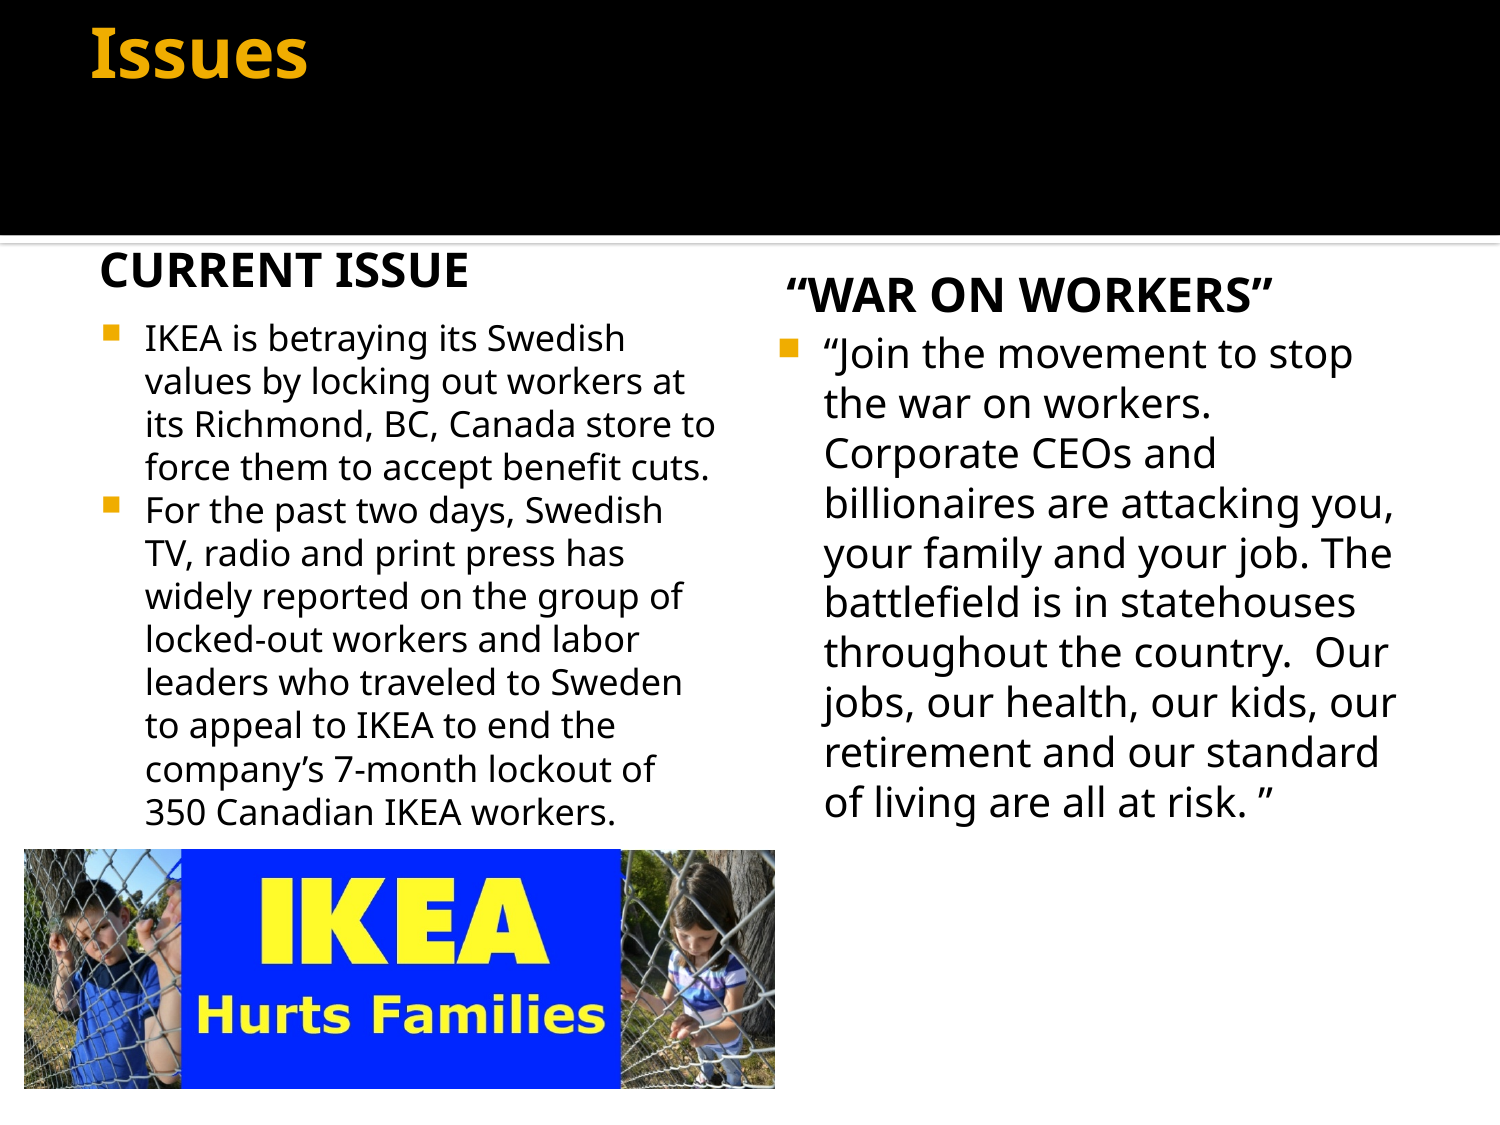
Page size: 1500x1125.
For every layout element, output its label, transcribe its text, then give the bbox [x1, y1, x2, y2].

list Current Issue [75, 212, 738, 299]
title Issues [75, 0, 1425, 100]
list IKEA is betraying its Swedish values by locking out workers at its Richmond, BC, Canada store to force them to accept benefit cuts. For the past two days, Swedish TV, radio and print press has widely reported on the group of locked-out workers and labor leaders who traveled to Sweden to appeal to IKEA to end the company’s 7-month lockout of 350 Canadian IKEA workers. [75, 299, 738, 848]
list “Join the movement to stop the war on workers. Corporate CEOs and billionaires are attacking you, your family and your job. The battlefield is in statehouses throughout the country. Our jobs, our health, our kids, our retirement and our standard of living are all at risk. ” [750, 312, 1413, 886]
picture [24, 849, 775, 1089]
list “War on Workers” [762, 237, 1426, 343]
